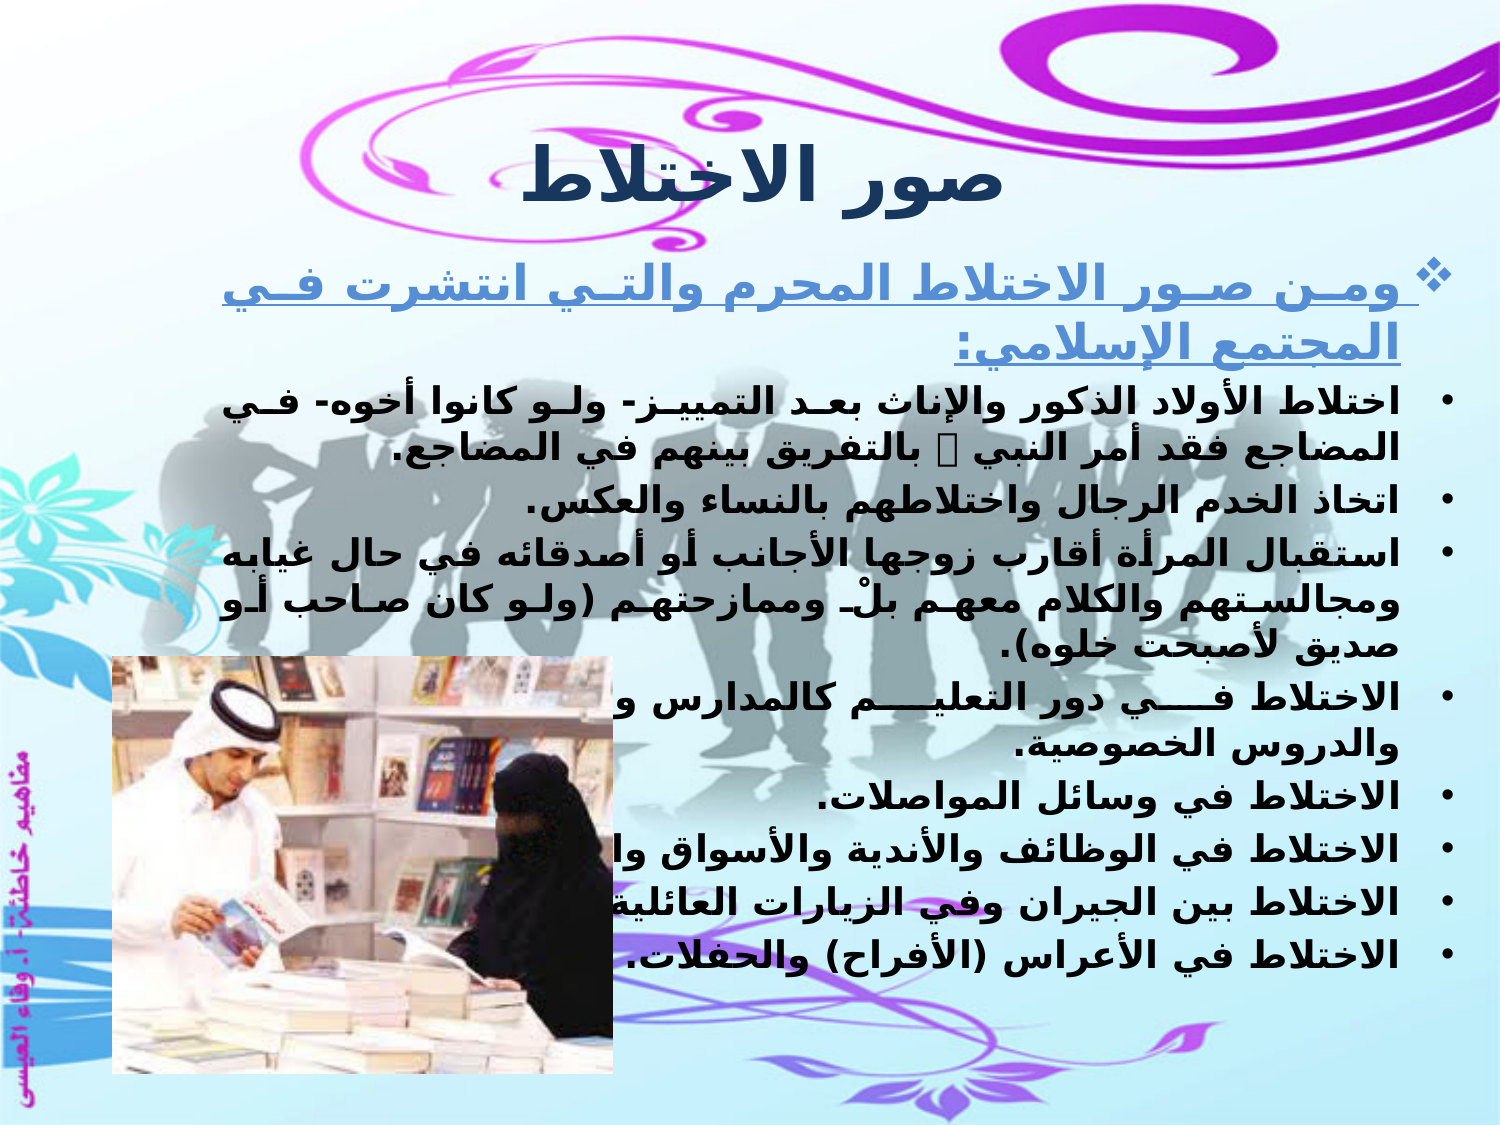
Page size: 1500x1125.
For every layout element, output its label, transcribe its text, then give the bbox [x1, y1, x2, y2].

picture [0, 0, 1500, 1125]
list ومن صور الاختلاط المحرم والتي انتشرت في المجتمع الإسلامي: اختلاط الأولاد الذكور والإناث بعد التمييز- ولو كانوا أخوه- في المضاجع فقد أمر النبي  بالتفريق بينهم في المضاجع. اتخاذ الخدم الرجال واختلاطهم بالنساء والعكس. استقبال المرأة أقارب زوجها الأجانب أو أصدقائه في حال غيابه ومجالستهم والكلام معهم بلْ وممازحتهم (ولو كان صاحب أو صديق لأصبحت خلوه). الاختلاط في دور التعليم كالمدارس والجامعات والمعاهد والدروس الخصوصية. الاختلاط في وسائل المواصلات. الاختلاط في الوظائف والأندية والأسواق والمستشفيات. الاختلاط بين الجيران وفي الزيارات العائلية. الاختلاط في الأعراس (الأفراح) والحفلات. [206, 243, 1469, 987]
title صور الاختلاط [88, 77, 1439, 266]
